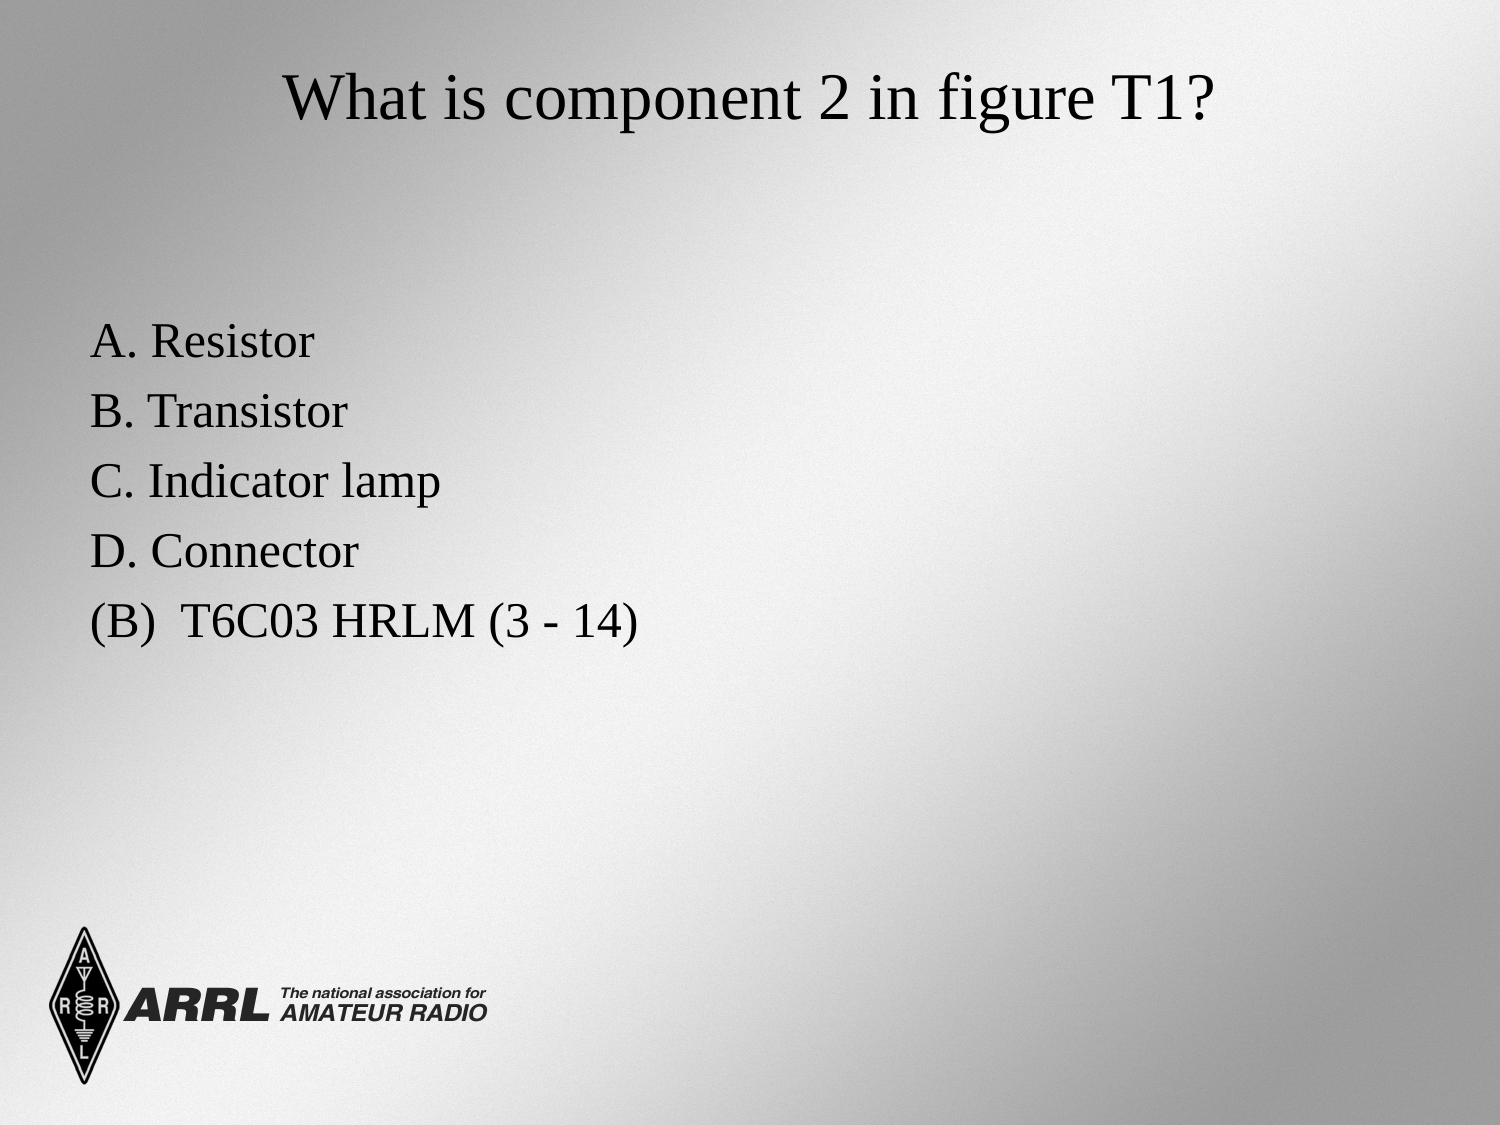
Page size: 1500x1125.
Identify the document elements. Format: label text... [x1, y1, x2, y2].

picture [0, 0, 1500, 1125]
list A. Resistor B. Transistor C. Indicator lamp D. Connector (B) T6C03 HRLM (3 - 14) [75, 299, 1425, 1005]
title What is component 2 in figure T1? [75, 45, 1425, 233]
